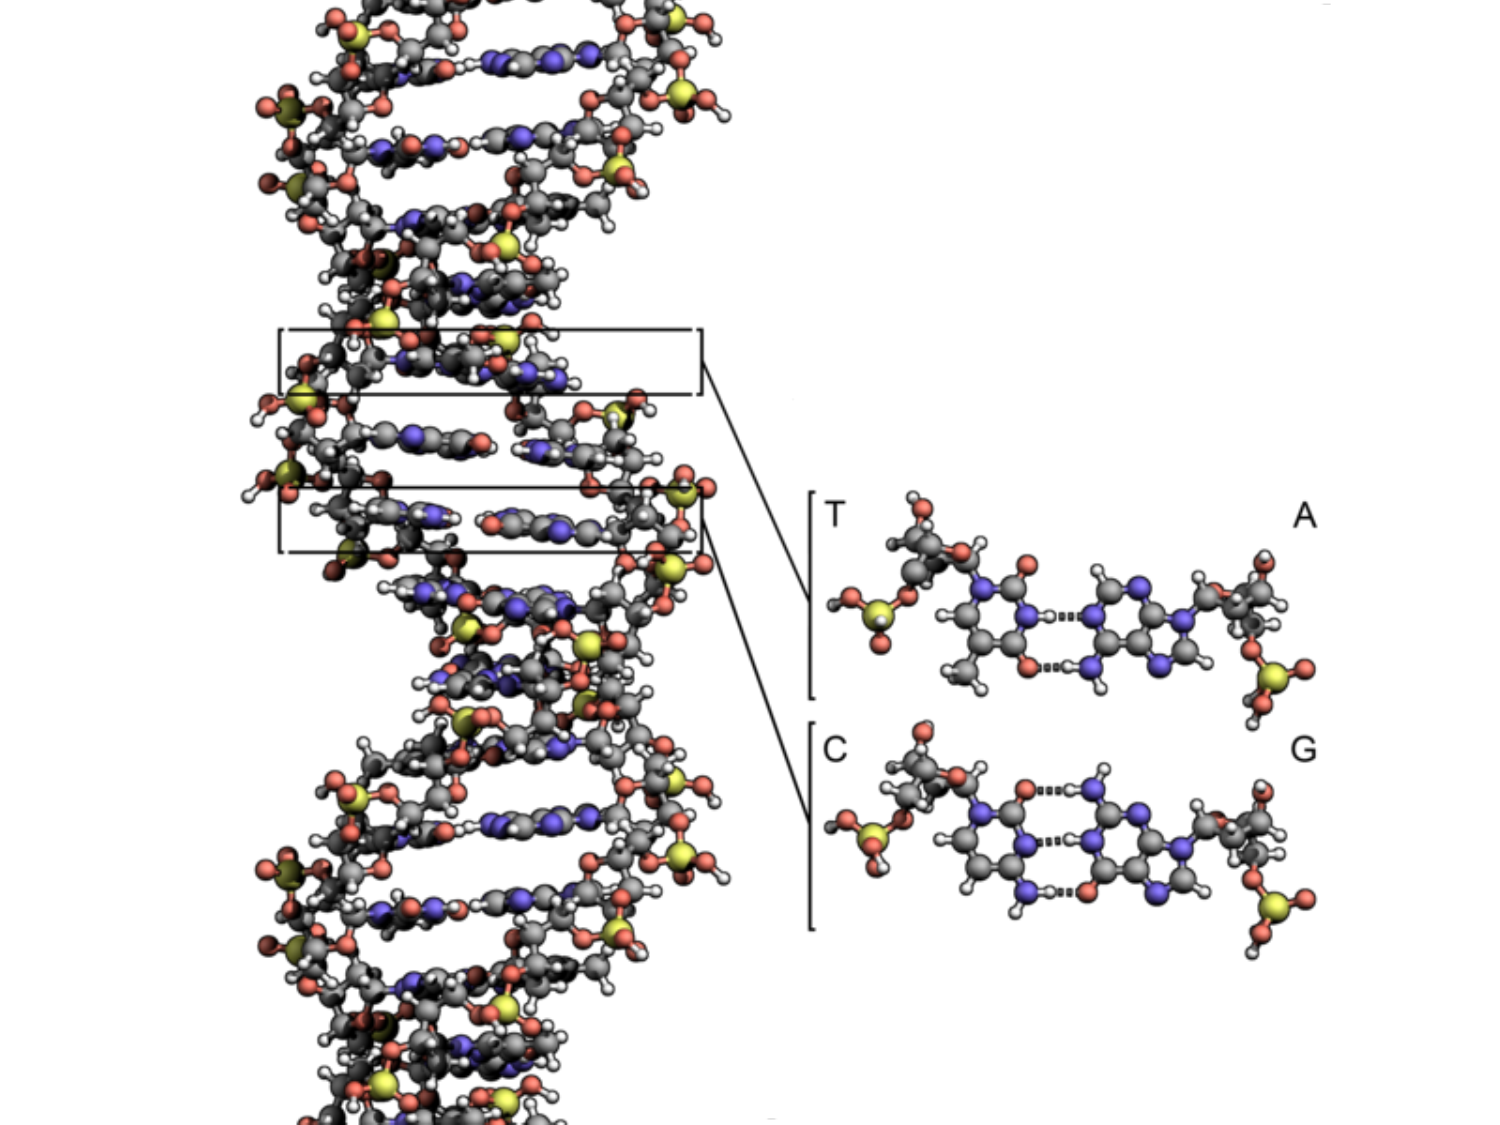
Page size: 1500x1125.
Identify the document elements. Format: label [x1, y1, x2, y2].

picture [234, 0, 1331, 1125]
